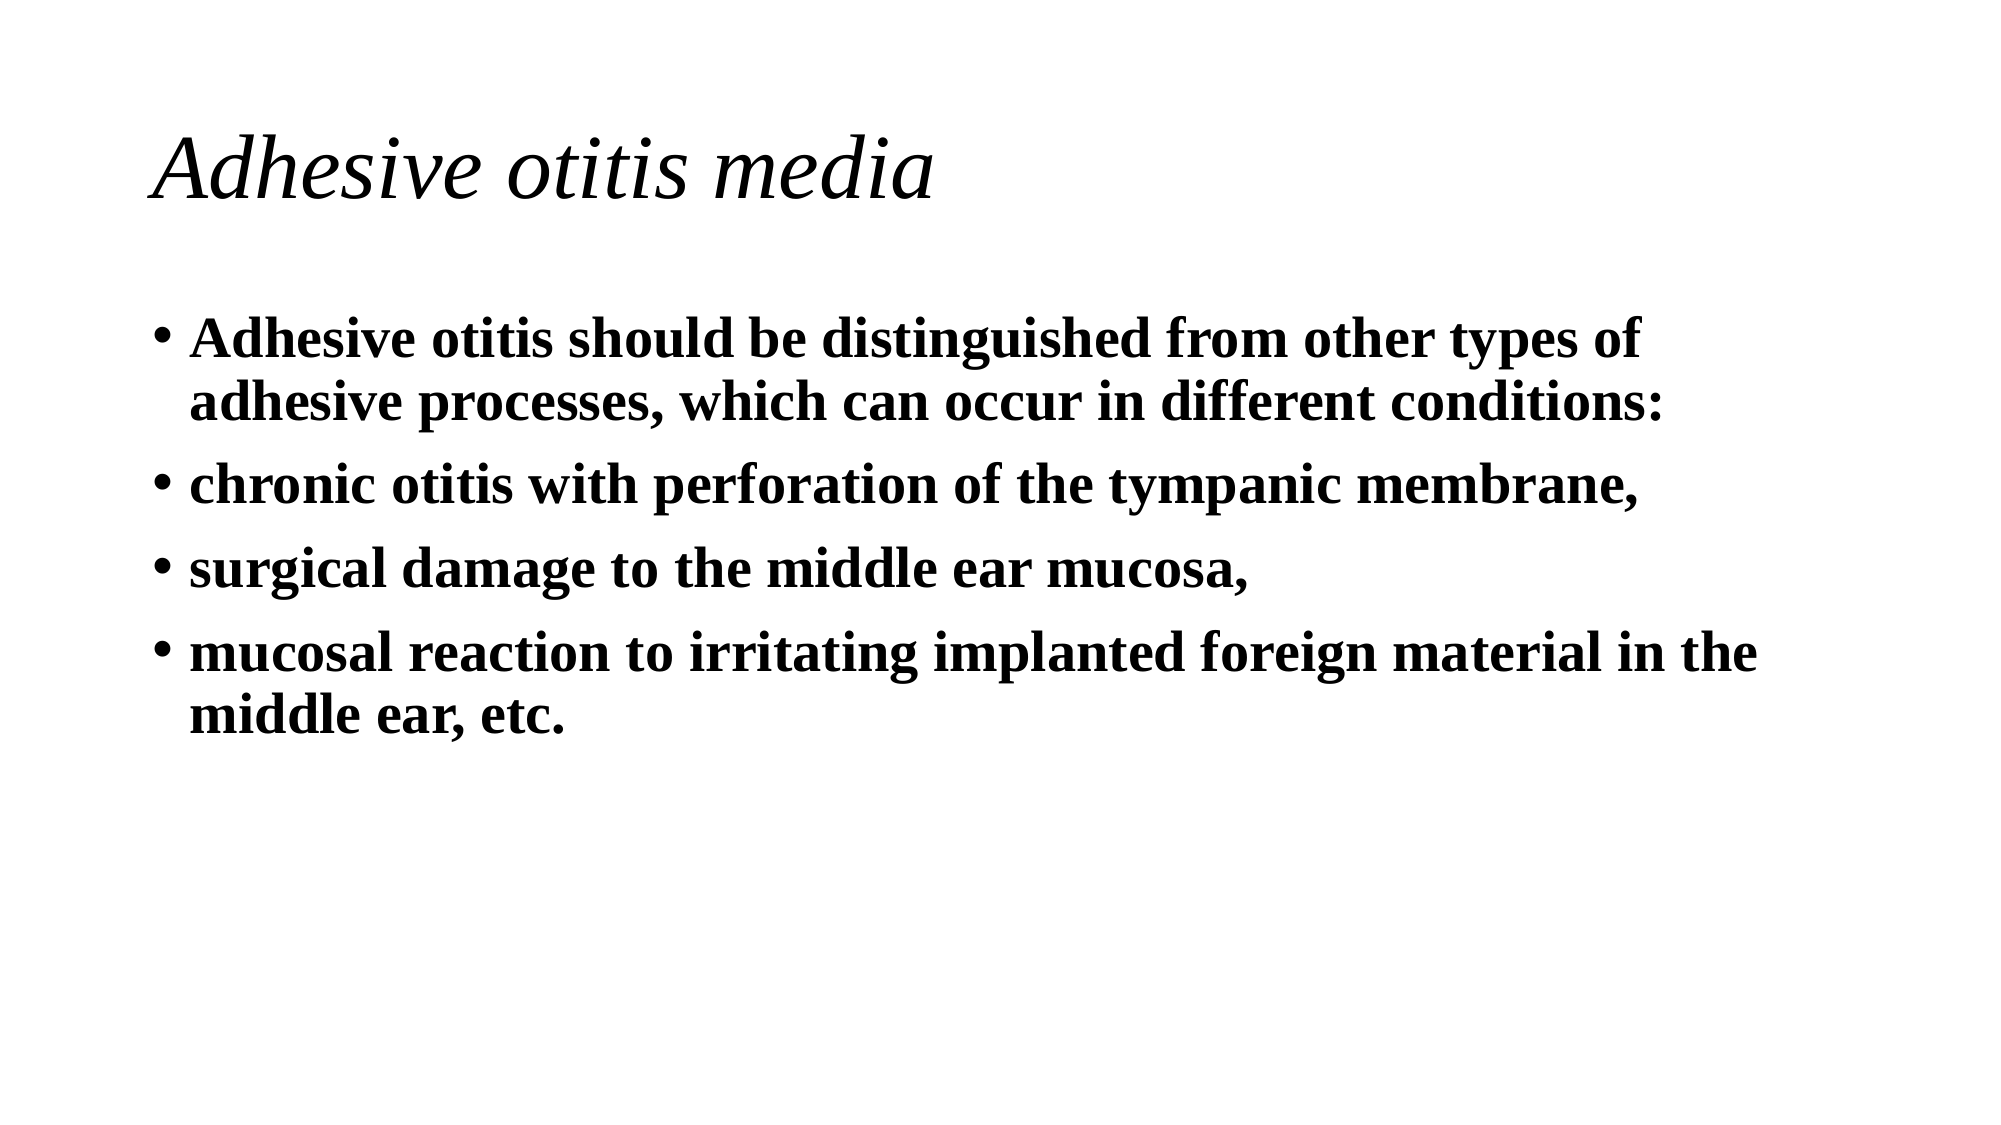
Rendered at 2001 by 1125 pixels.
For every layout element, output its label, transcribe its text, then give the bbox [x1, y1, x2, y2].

list Adhesive otitis should be distinguished from other types of adhesive processes, which can occur in different conditions: chronic otitis with perforation of the tympanic membrane, surgical damage to the middle ear mucosa, mucosal reaction to irritating implanted foreign material in the middle ear, etc. [137, 299, 1863, 1014]
title Adhesive otitis media [137, 59, 1863, 278]
